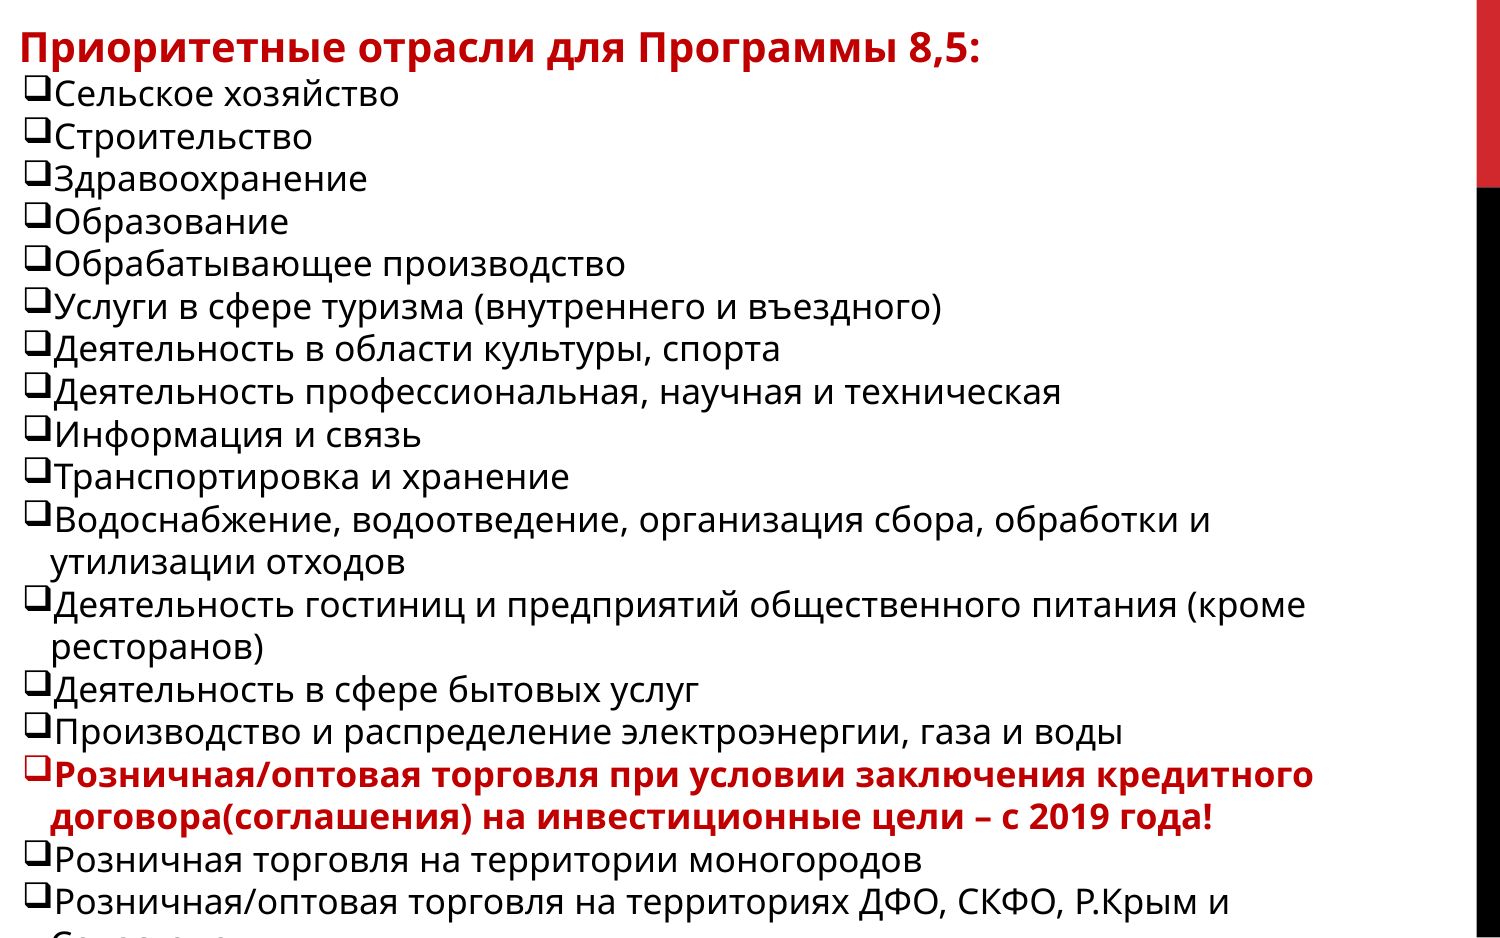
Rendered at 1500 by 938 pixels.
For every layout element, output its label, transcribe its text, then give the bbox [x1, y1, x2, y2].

text_box Сельское хозяйство Строительство Здравоохранение Образование Обрабатывающее производство Услуги в сфере туризма (внутреннего и въездного) Деятельность в области культуры, спорта Деятельность профессиональная, научная и техническая Информация и связь Транспортировка и хранение Водоснабжение, водоотведение, организация сбора, обработки и утилизации отходов Деятельность гостиниц и предприятий общественного питания (кроме ресторанов) Деятельность в сфере бытовых услуг Производство и распределение электроэнергии, газа и воды Розничная/оптовая торговля при условии заключения кредитного договора(соглашения) на инвестиционные цели – с 2019 года! Розничная торговля на территории моногородов Розничная/оптовая торговля на территориях ДФО, СКФО, Р.Крым и Севастополя [7, 64, 1423, 938]
text_box Приоритетные отрасли для Программы 8,5: [3, 13, 1423, 79]
